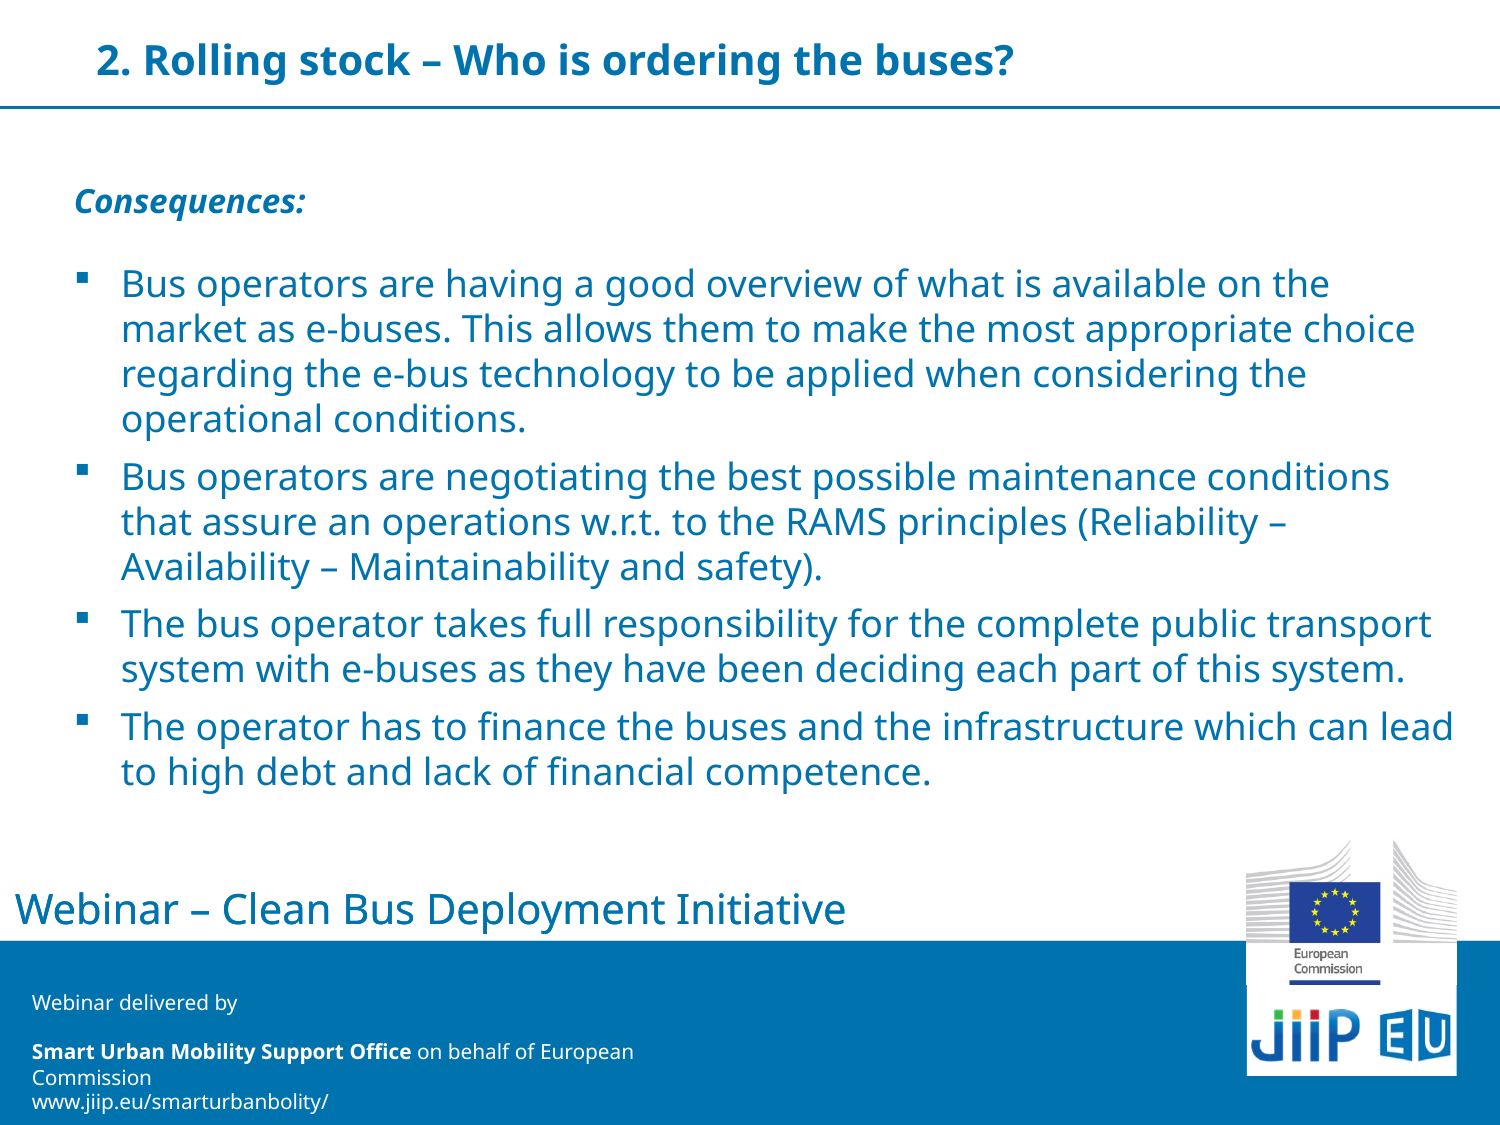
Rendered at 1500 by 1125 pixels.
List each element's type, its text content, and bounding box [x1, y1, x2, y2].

text_box 2. Rolling stock – Who is ordering the buses? [81, 26, 1107, 92]
text_box Consequences: Bus operators are having a good overview of what is available on the market as e-buses. This allows them to make the most appropriate choice regarding the e-bus technology to be applied when considering the operational conditions. Bus operators are negotiating the best possible maintenance conditions that assure an operations w.r.t. to the RAMS principles (Reliability – Availability – Maintainability and safety). The bus operator takes full responsibility for the complete public transport system with e-buses as they have been deciding each part of this system. The operator has to finance the buses and the infrastructure which can lead to high debt and lack of financial competence. [59, 160, 1475, 845]
text_box [1246, 940, 1458, 1077]
picture [1369, 1009, 1455, 1063]
picture [1246, 839, 1457, 985]
picture [1251, 1009, 1360, 1063]
text_box Webinar – Clean Bus Deployment Initiative [0, 875, 918, 941]
text_box Webinar delivered by Smart Urban Mobility Support Office on behalf of European Commission www.jiip.eu/smarturbanbolity/ [17, 981, 750, 1122]
text_box [0, 940, 1500, 1125]
